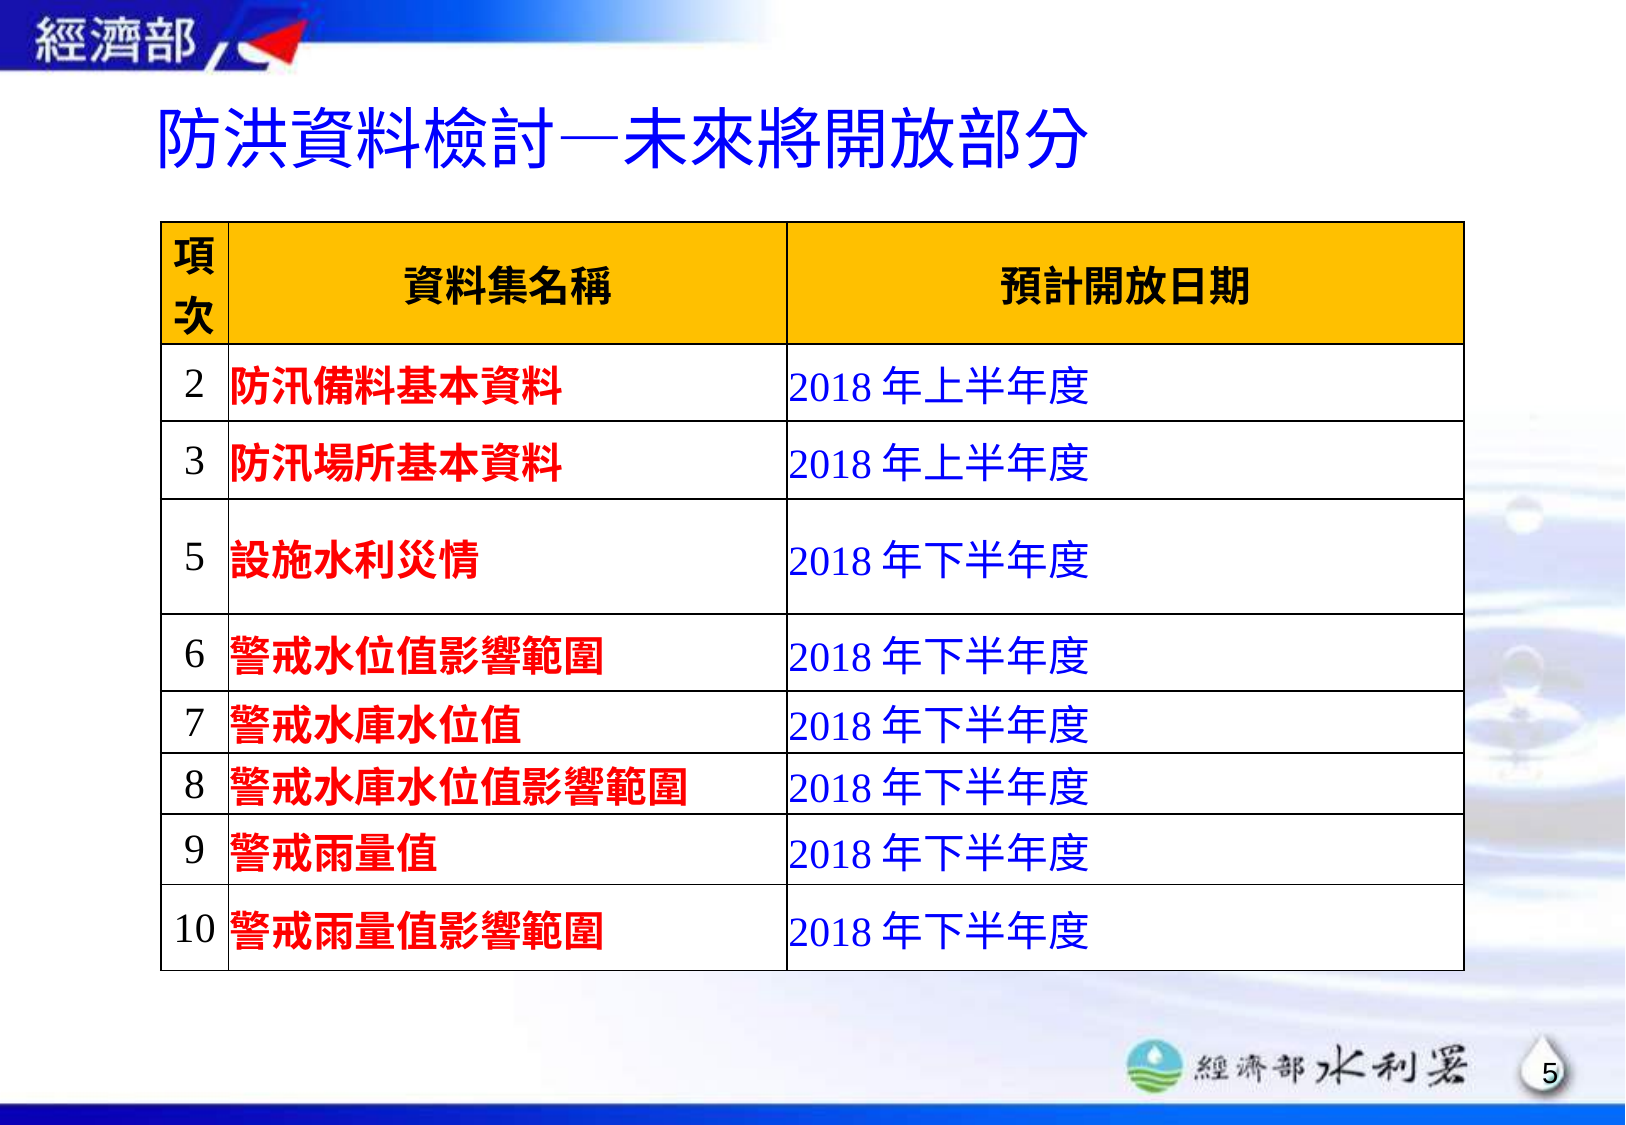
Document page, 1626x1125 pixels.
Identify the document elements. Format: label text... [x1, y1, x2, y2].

table_cell 防汛場所基本資料 [229, 422, 786, 498]
table_cell 6 [162, 615, 228, 690]
table_cell 2018年上半年度 [788, 422, 1463, 498]
table_cell 10 [162, 885, 228, 970]
table_cell 警戒水位值影響範圍 [229, 615, 786, 690]
table_cell 警戒雨量值 [229, 815, 786, 884]
table_cell 8 [162, 754, 228, 813]
table_cell 防汛備料基本資料 [229, 345, 786, 420]
slide_number 4 [1238, 1046, 1574, 1125]
table_cell 3 [162, 422, 228, 498]
table_cell 警戒水庫水位值 [229, 692, 786, 752]
table_cell 5 [162, 500, 228, 613]
table_header 預計開放日期 [788, 223, 1463, 343]
table_header 資料集名稱 [229, 223, 786, 343]
table_header 項次 [162, 223, 228, 343]
table_cell 2018年下半年度 [788, 692, 1463, 752]
table_cell 警戒雨量值影響範圍 [229, 885, 786, 970]
table_cell 2018年上半年度 [788, 345, 1463, 420]
table_cell 2018年下半年度 [788, 754, 1463, 813]
table_cell 警戒水庫水位值影響範圍 [229, 754, 786, 813]
table_cell 設施水利災情 [229, 500, 786, 613]
table_cell 7 [162, 692, 228, 752]
table_cell 2018年下半年度 [788, 615, 1463, 690]
table_cell 2018年下半年度 [788, 885, 1463, 970]
title 防洪資料檢討—未來將開放部分 [140, 74, 1455, 201]
table_cell 2018年下半年度 [788, 500, 1463, 613]
table_cell 2018年下半年度 [788, 815, 1463, 884]
picture [0, 0, 1625, 1125]
table_cell 9 [162, 815, 228, 884]
table_cell 2 [162, 345, 228, 420]
